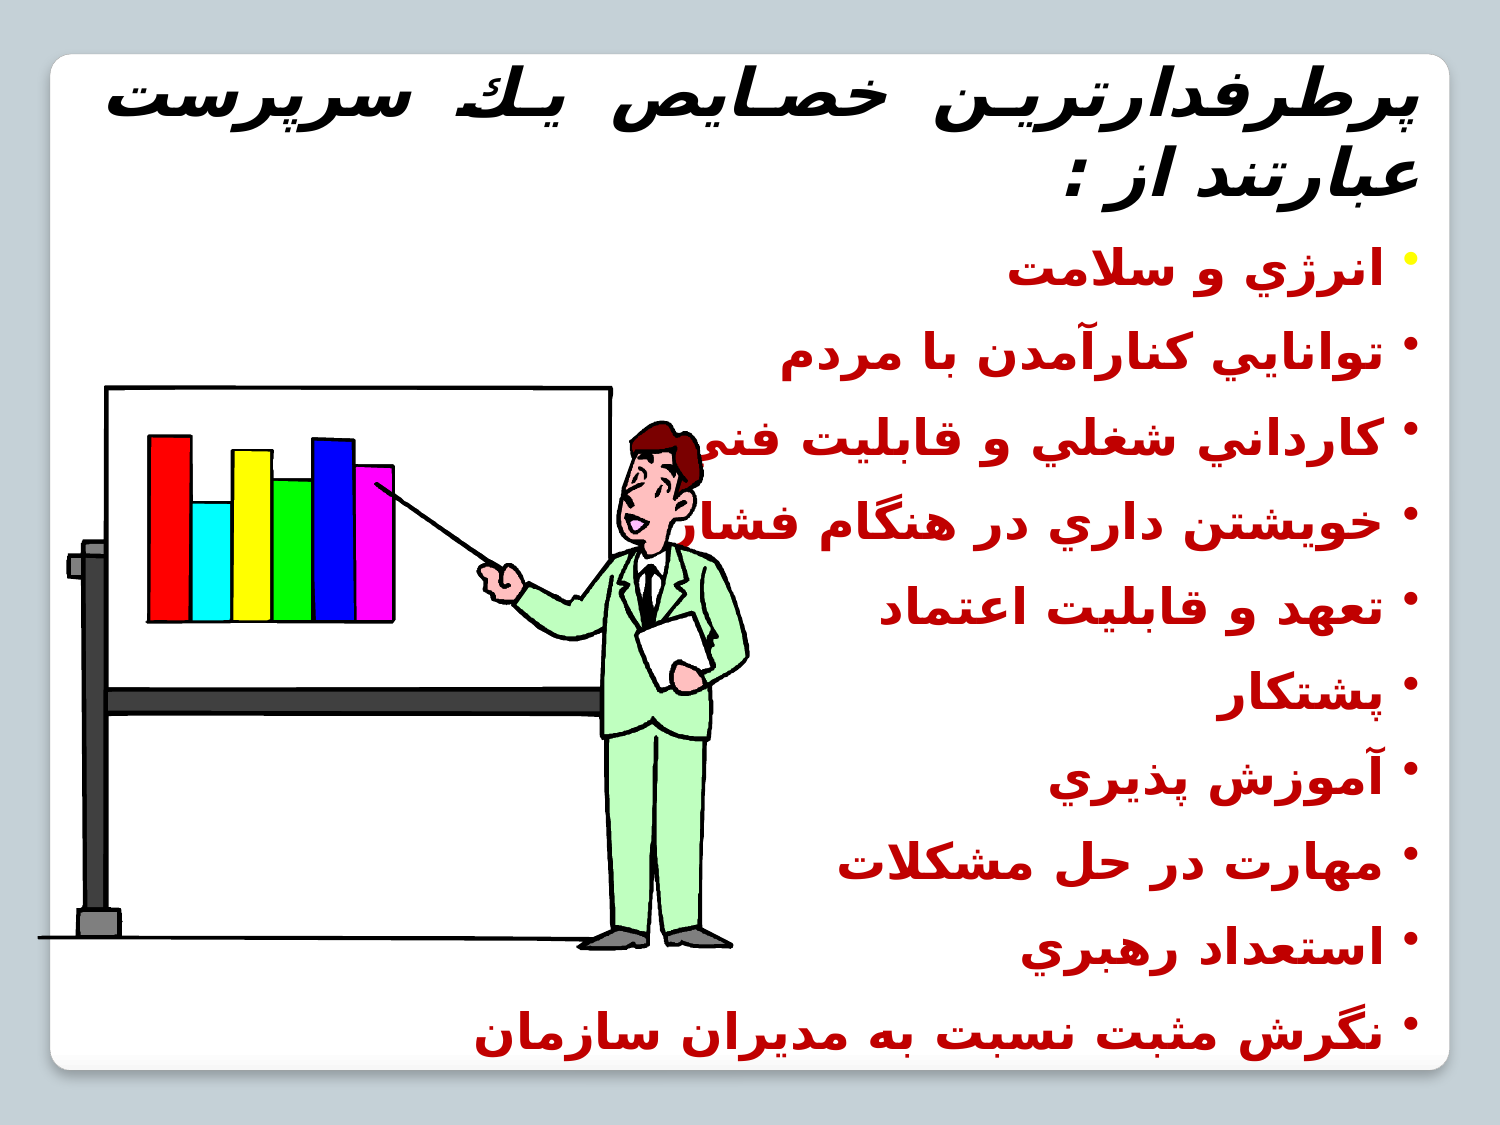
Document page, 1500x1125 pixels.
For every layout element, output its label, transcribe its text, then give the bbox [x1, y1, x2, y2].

picture [37, 385, 751, 952]
text_box پرطرفدارترين خصايص يك سرپرست عبارتند از : انرژي و سلامت توانايي كنارآمدن با مردم كارداني شغلي و قابليت فني خويشتن داري در هنگام فشار تعهد و قابليت اعتماد پشتكار آموزش پذيري مهارت در حل مشكلات استعداد رهبري نگرش مثبت نسبت به مديران سازمان [64, 42, 1436, 1068]
